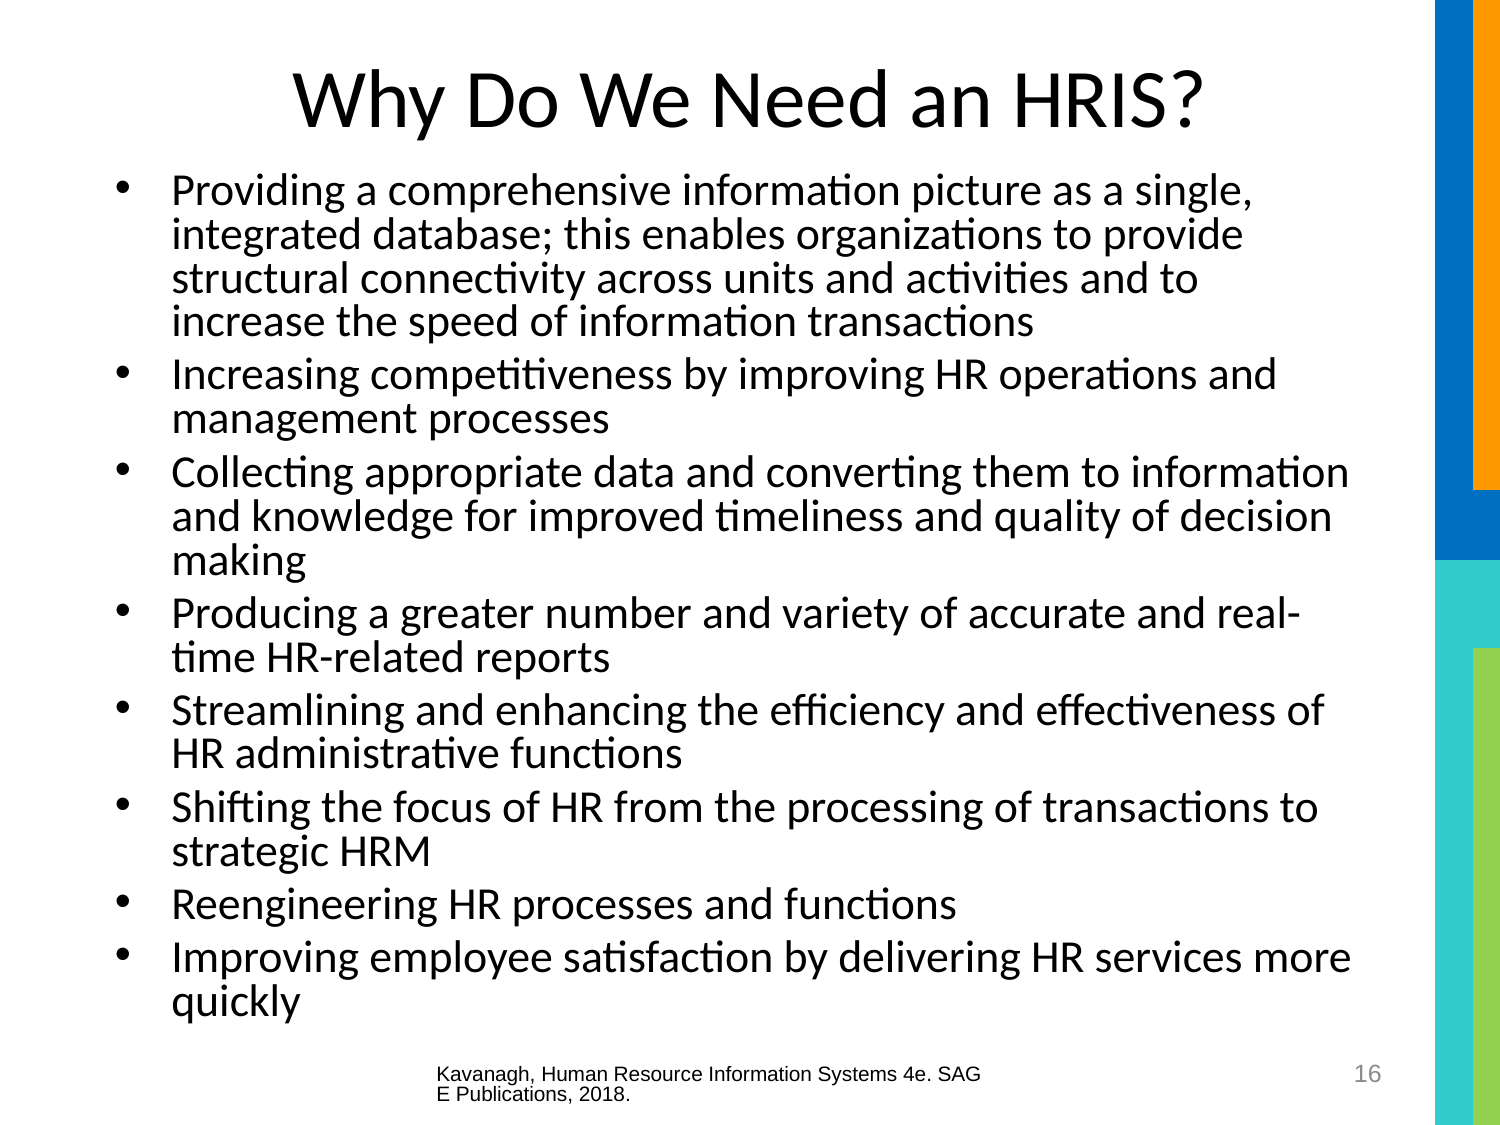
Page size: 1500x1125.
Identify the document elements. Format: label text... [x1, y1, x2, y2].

footer Kavanagh, Human Resource Information Systems 4e. SAGE Publications, 2018. [421, 1042, 1004, 1103]
list Providing a comprehensive information picture as a single, integrated database; this enables organizations to provide structural connectivity across units and activities and to increase the speed of information transactions Increasing competitiveness by improving HR operations and management processes Collecting appropriate data and converting them to information and knowledge for improved timeliness and quality of decision making Producing a greater number and variety of accurate and real-time HR-related reports Streamlining and enhancing the efficiency and effectiveness of HR administrative functions Shifting the focus of HR from the processing of transactions to strategic HRM Reengineering HR processes and functions Improving employee satisfaction by delivering HR services more quickly [99, 162, 1375, 781]
slide_number 16 [1059, 1042, 1397, 1103]
title Why Do We Need an HRIS? [75, 0, 1425, 188]
